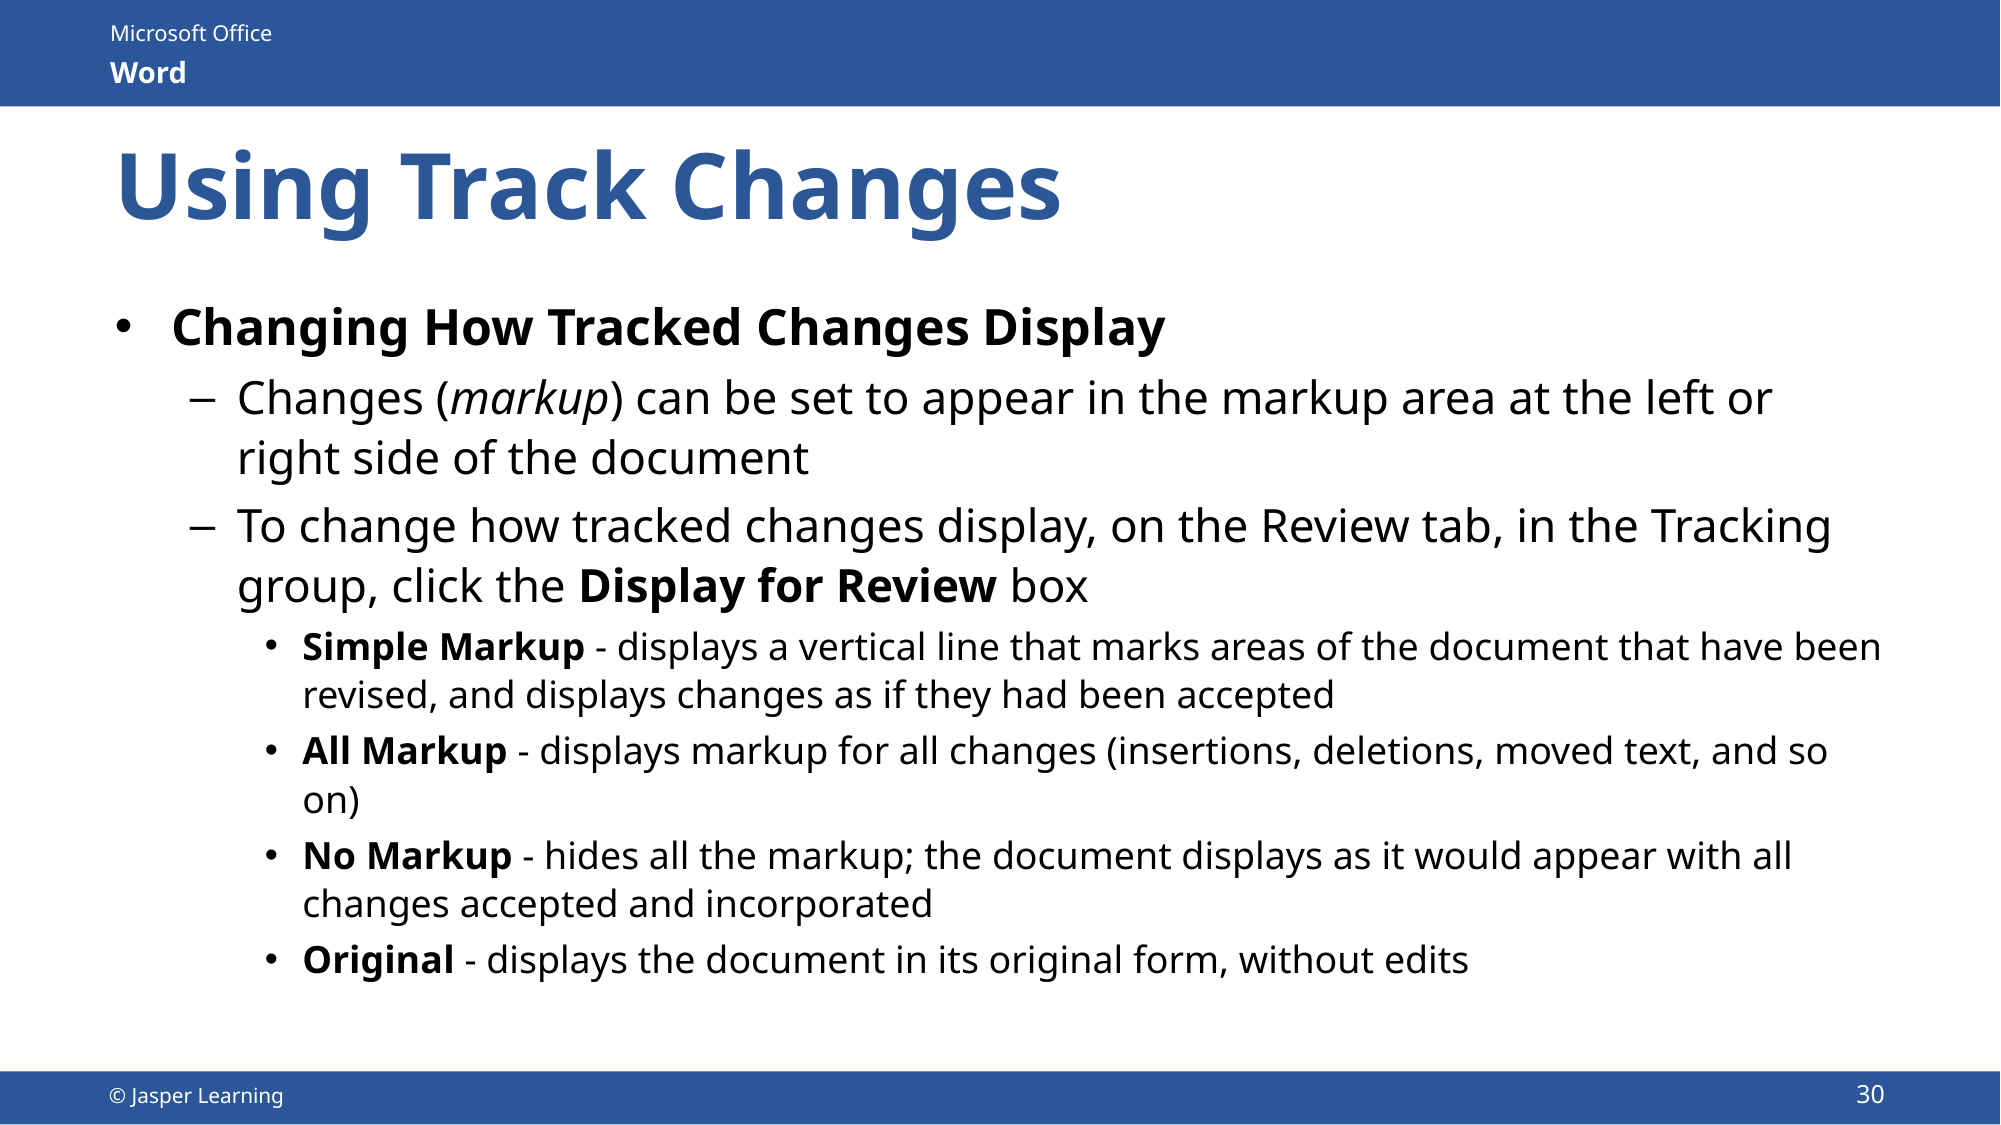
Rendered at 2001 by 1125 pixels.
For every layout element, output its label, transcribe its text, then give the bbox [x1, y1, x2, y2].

title Using Track Changes [99, 118, 1866, 248]
footer © Jasper Learning [94, 1066, 769, 1125]
slide_number 30 [1433, 1065, 1900, 1125]
list Changing How Tracked Changes Display Changes (markup) can be set to appear in the markup area at the left or right side of the document To change how tracked changes display, on the Review tab, in the Tracking group, click the Display for Review box Simple Markup - displays a vertical line that marks areas of the document that have been revised, and displays changes as if they had been accepted All Markup - displays markup for all changes (insertions, deletions, moved text, and so on) No Markup - hides all the markup; the document displays as it would appear with all changes accepted and incorporated Original - displays the document in its original form, without edits [99, 283, 1900, 1026]
